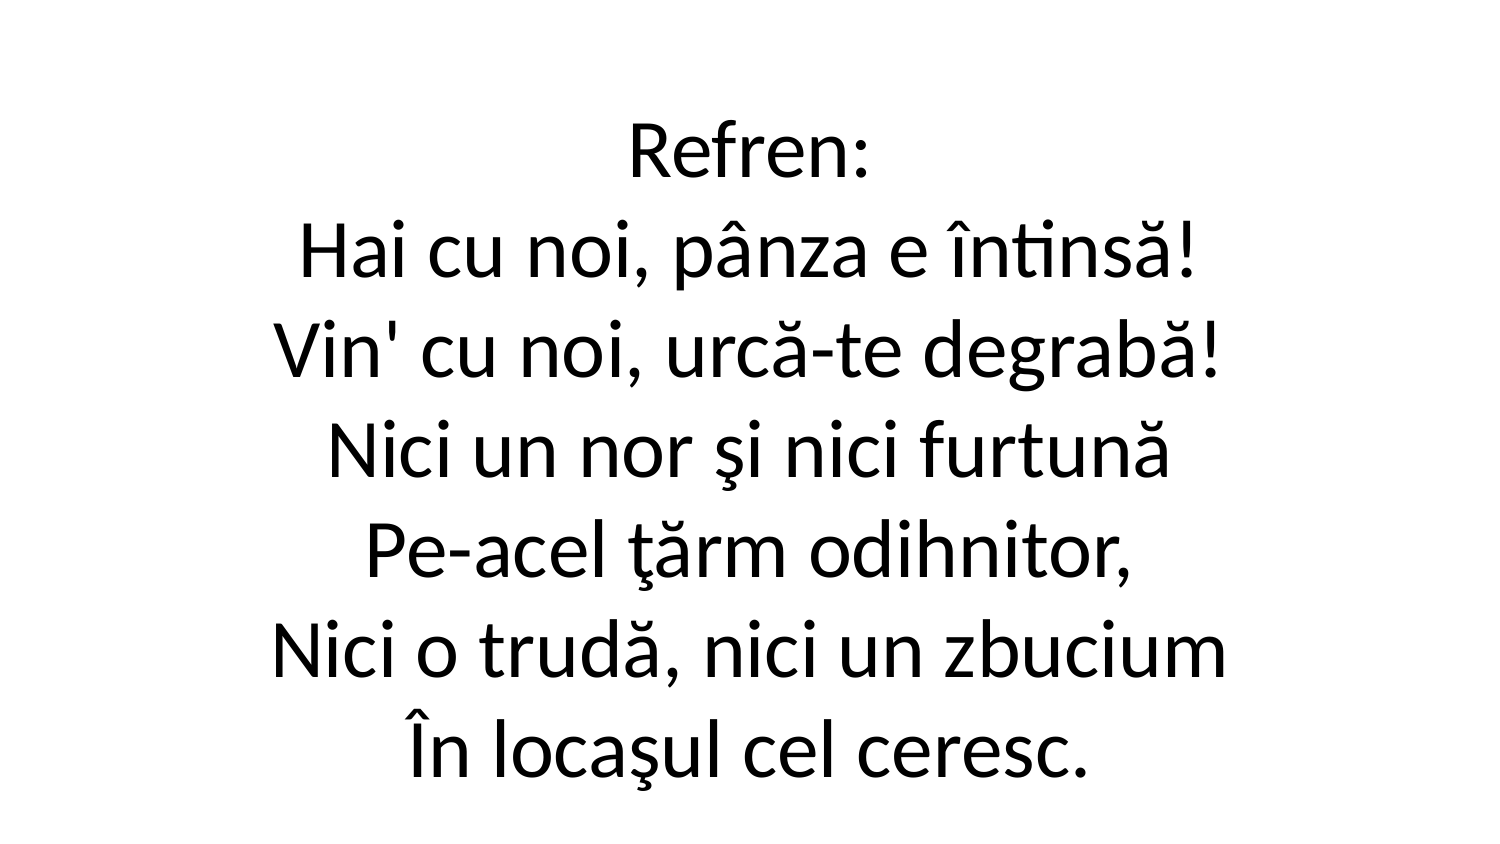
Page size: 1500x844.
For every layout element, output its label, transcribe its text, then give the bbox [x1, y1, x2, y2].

text_box Refren: Hai cu noi, pânza e întinsă! Vin' cu noi, urcă-te degrabă! Nici un nor şi nici furtună Pe-acel ţărm odihnitor, Nici o trudă, nici un zbucium În locaşul cel ceresc. [255, 42, 1245, 802]
